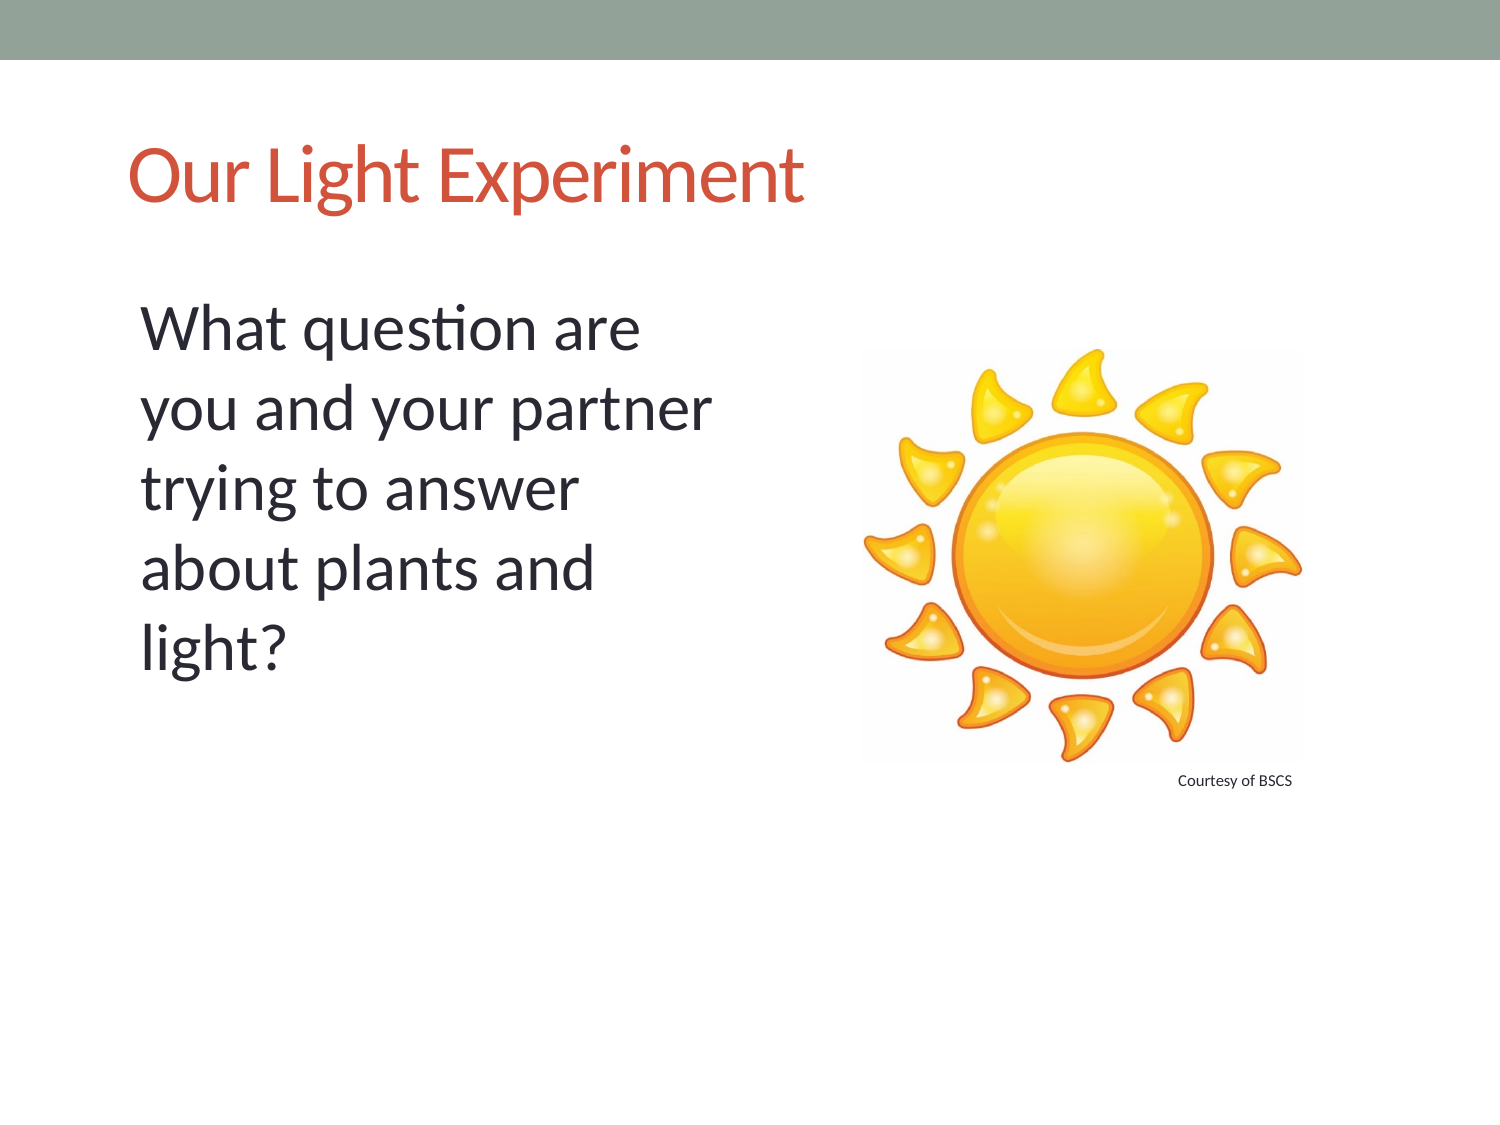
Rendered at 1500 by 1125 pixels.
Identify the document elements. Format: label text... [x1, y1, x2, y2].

title Our Light Experiment [112, 87, 1425, 250]
text_box Courtesy of BSCS [1163, 769, 1308, 798]
picture [862, 349, 1303, 763]
list What question are you and your partner trying to answer about plants and light? [125, 276, 740, 1051]
